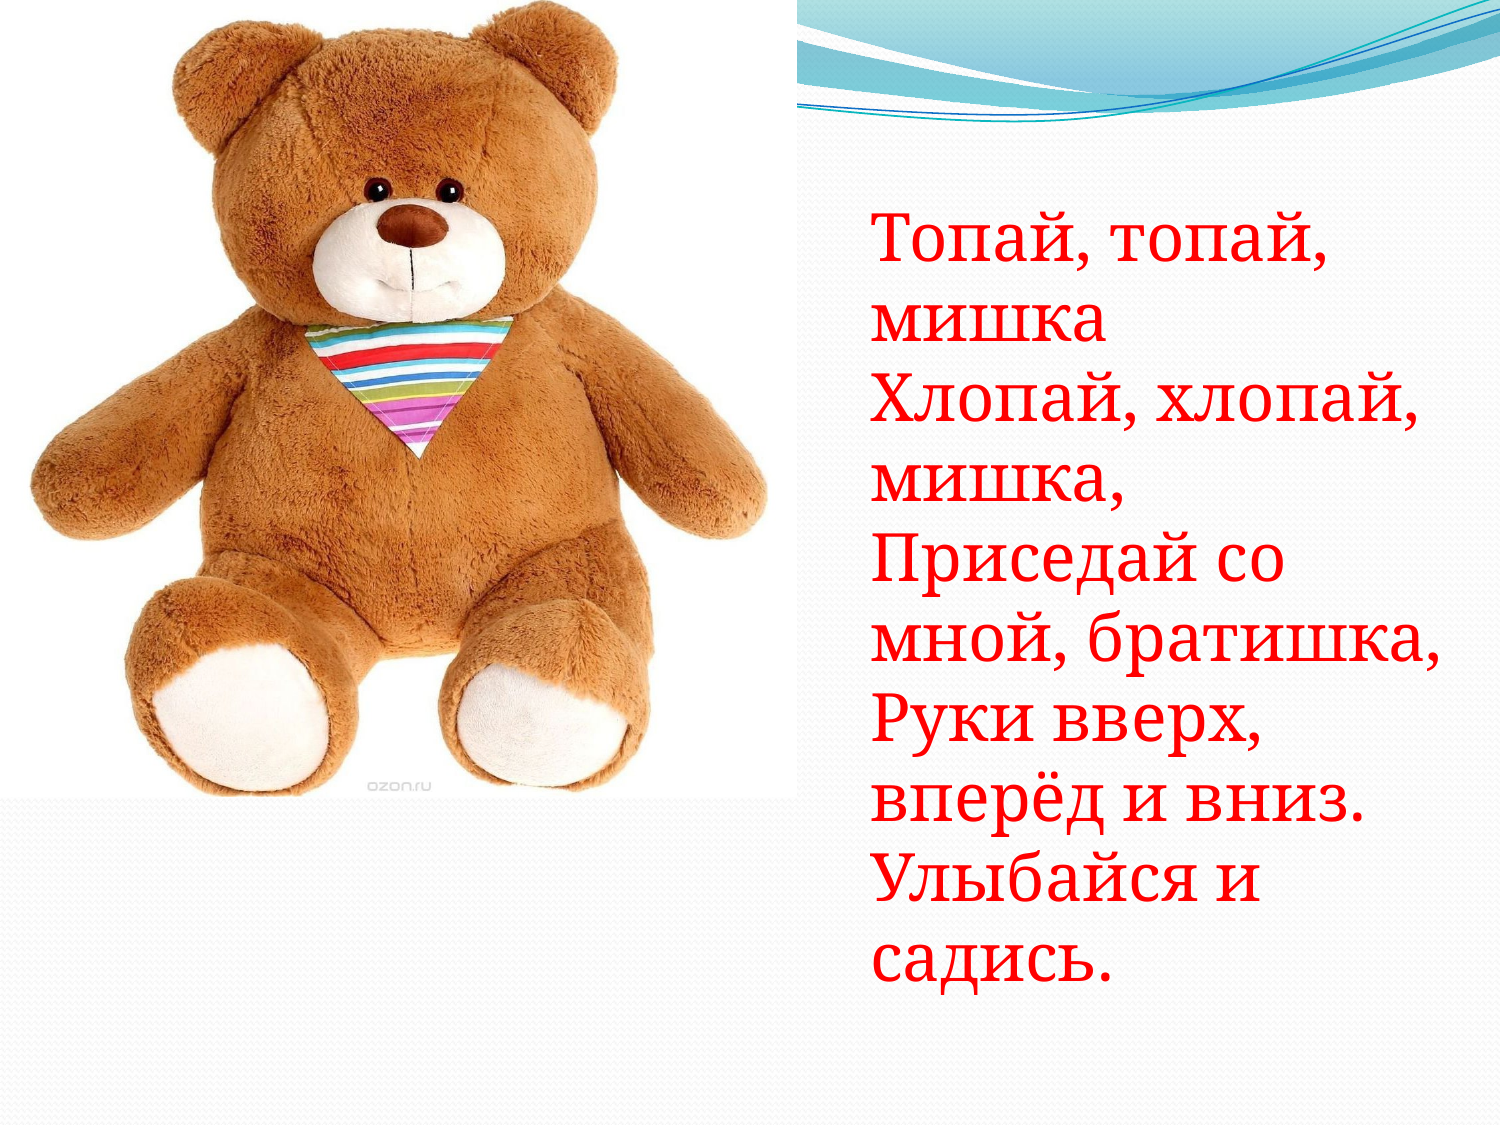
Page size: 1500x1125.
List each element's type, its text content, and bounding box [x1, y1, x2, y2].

text_box Топай, топай, мишка Хлопай, хлопай, мишка, Приседай со мной, братишка, Руки вверх, вперёд и вниз. Улыбайся и садись. [855, 187, 1500, 1002]
picture [0, 0, 798, 798]
